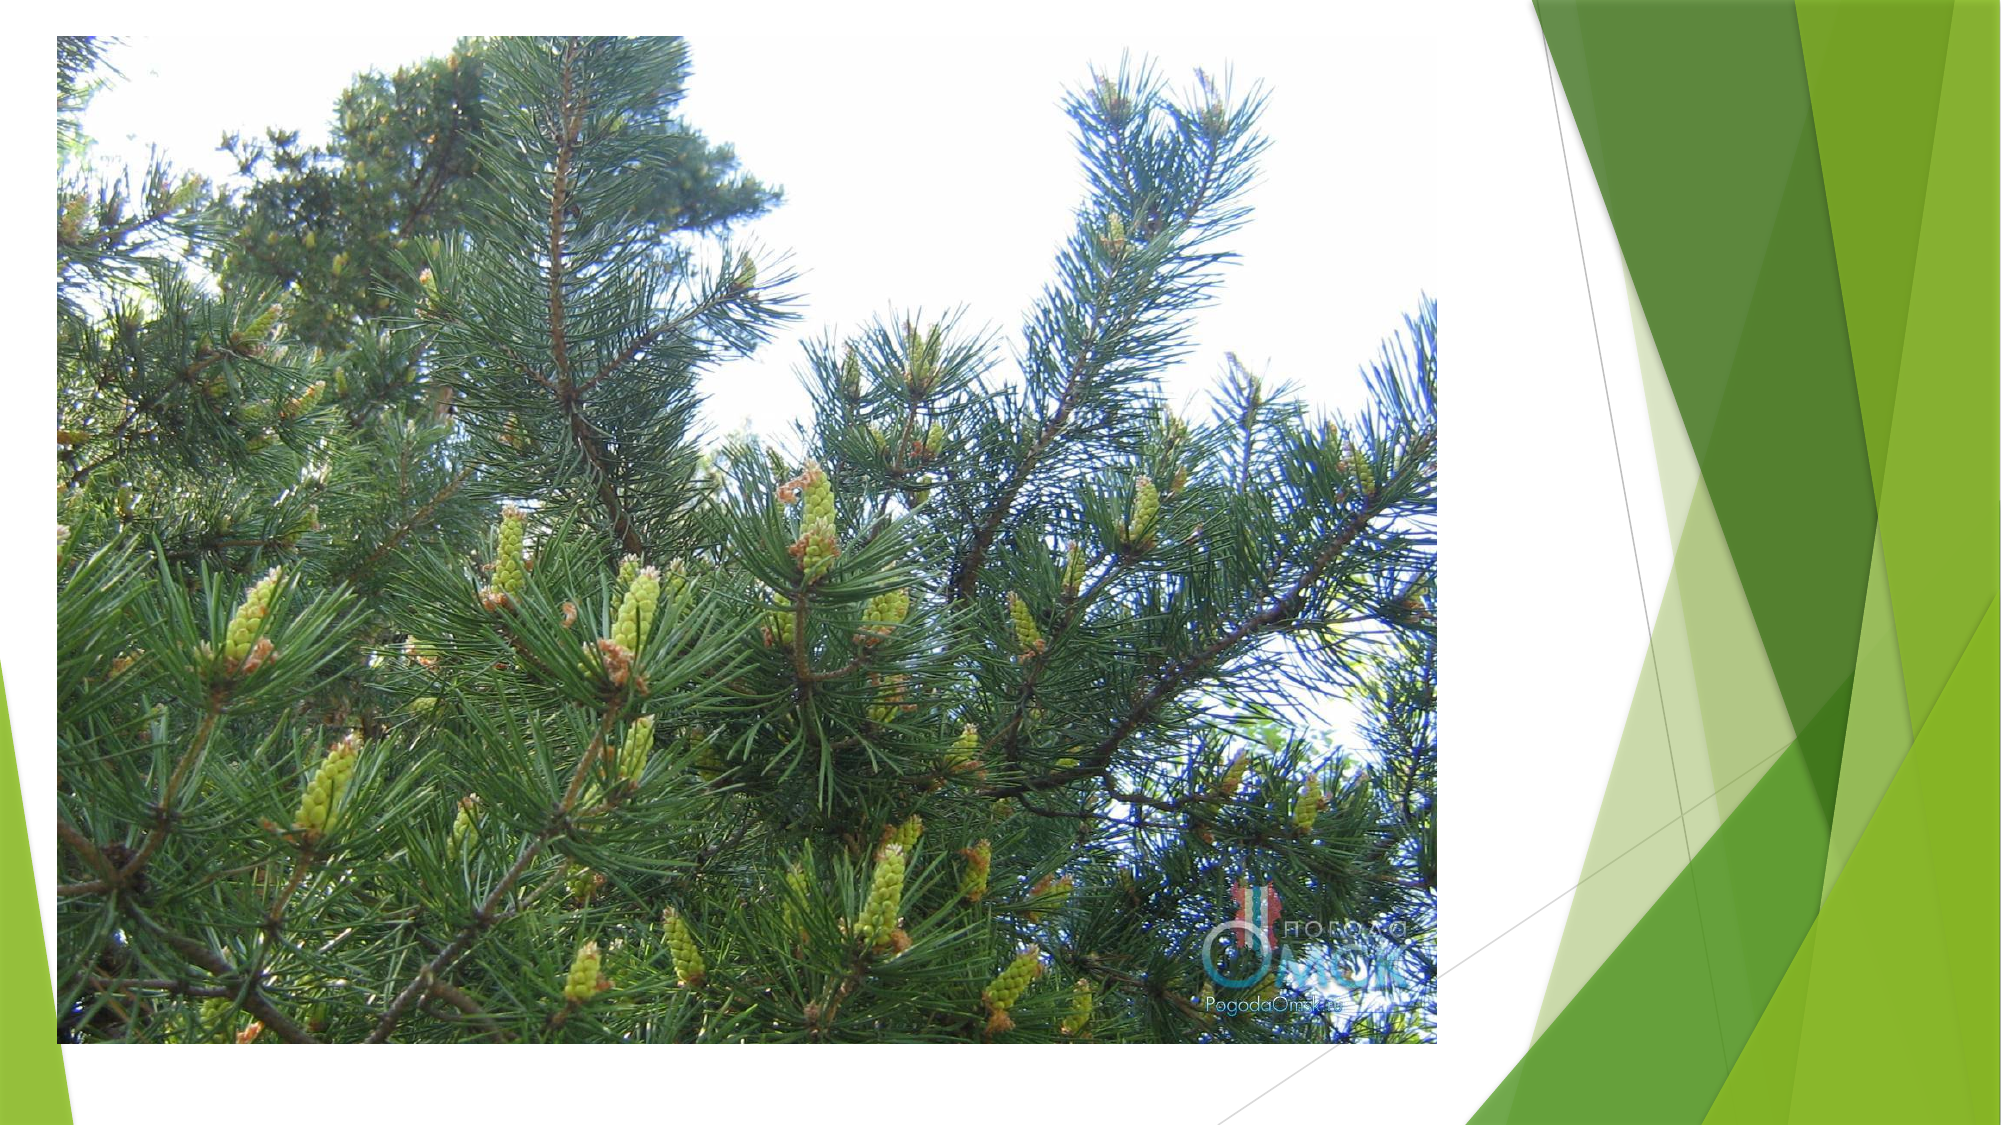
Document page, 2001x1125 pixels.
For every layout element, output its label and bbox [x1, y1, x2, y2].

picture [56, 35, 1437, 1044]
